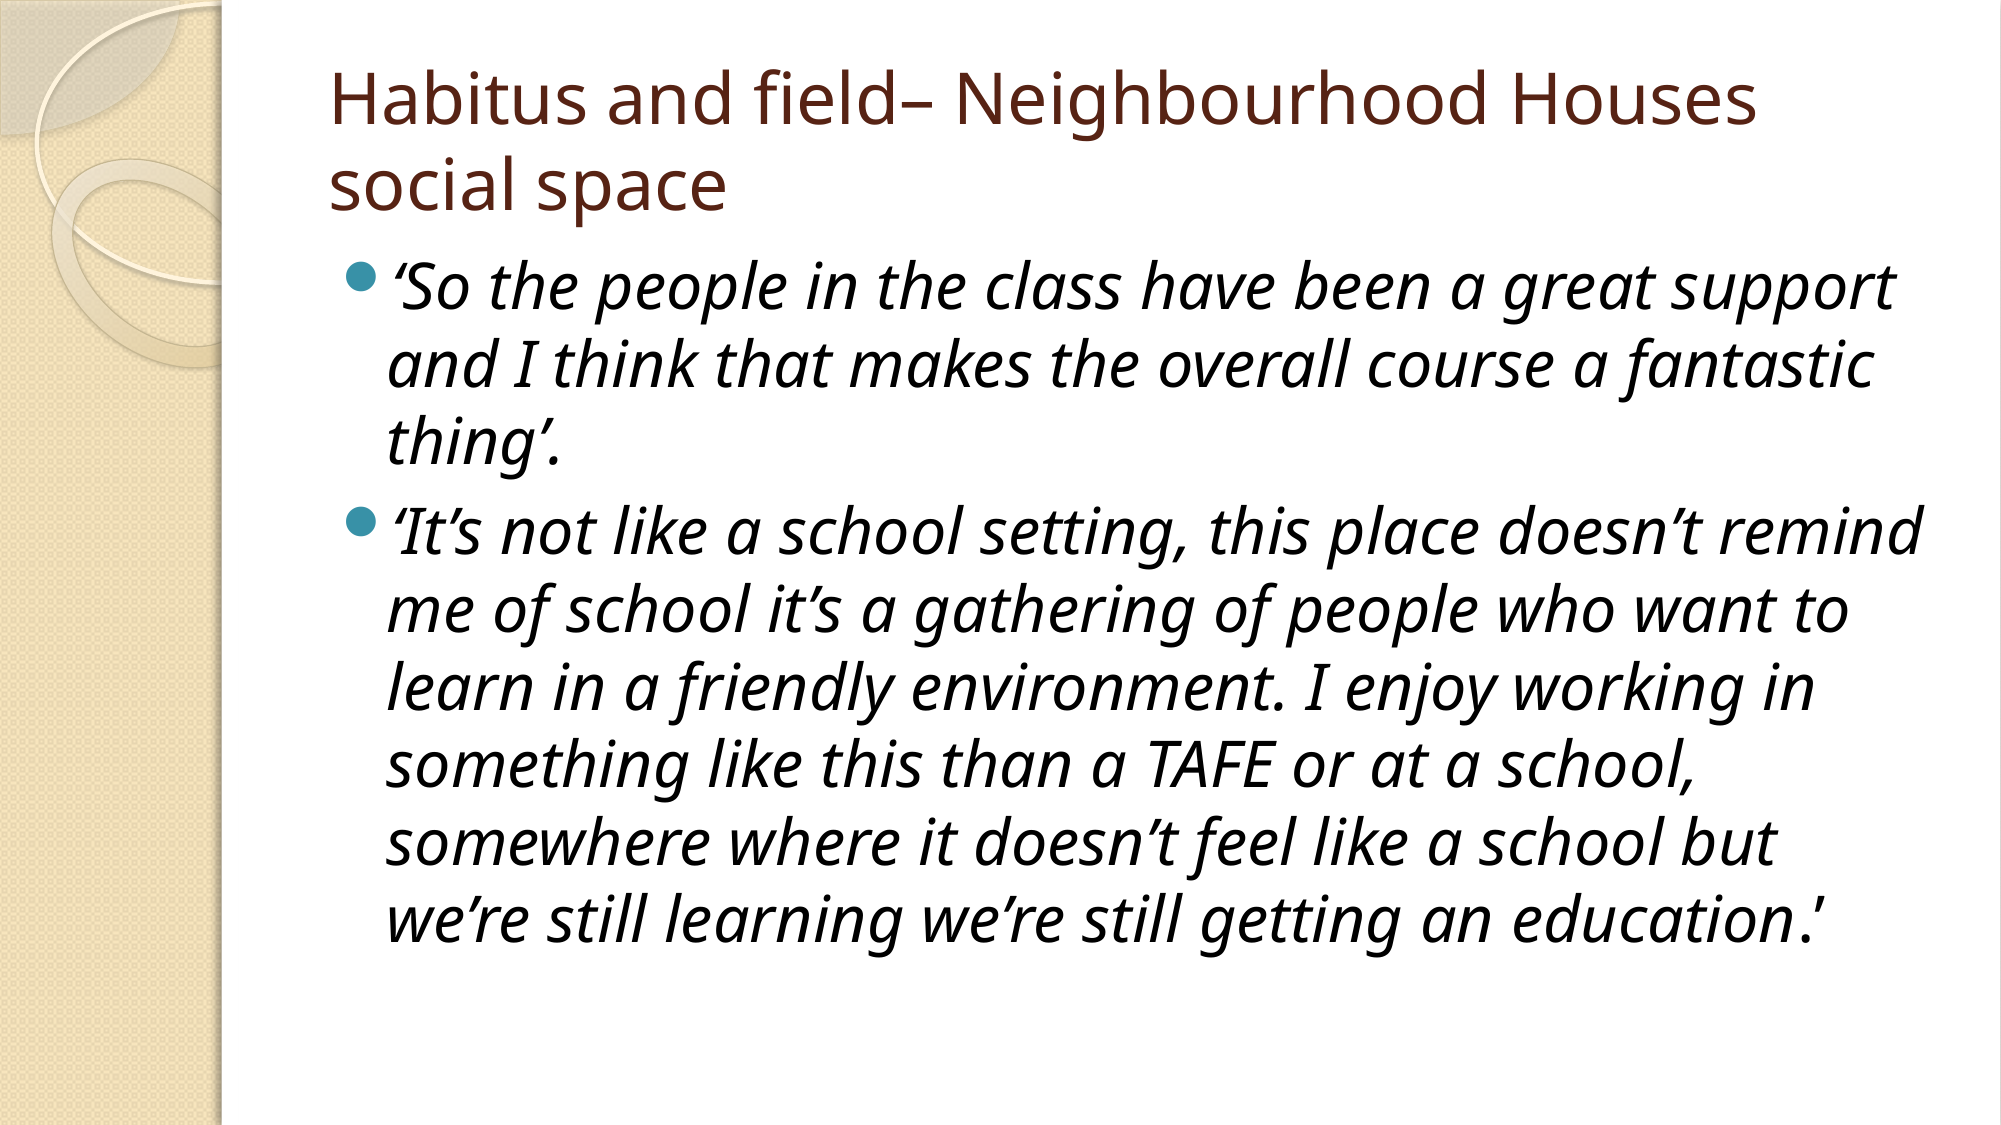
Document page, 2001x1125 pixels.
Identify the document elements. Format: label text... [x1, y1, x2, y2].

title Habitus and field– Neighbourhood Houses social space [313, 45, 1954, 233]
list ‘So the people in the class have been a great support and I think that makes the overall course a fantastic thing’. ‘It’s not like a school setting, this place doesn’t remind me of school it’s a gathering of people who want to learn in a friendly environment. I enjoy working in something like this than a TAFE or at a school, somewhere where it doesn’t feel like a school but we’re still learning we’re still getting an education.’ [313, 237, 1954, 1025]
